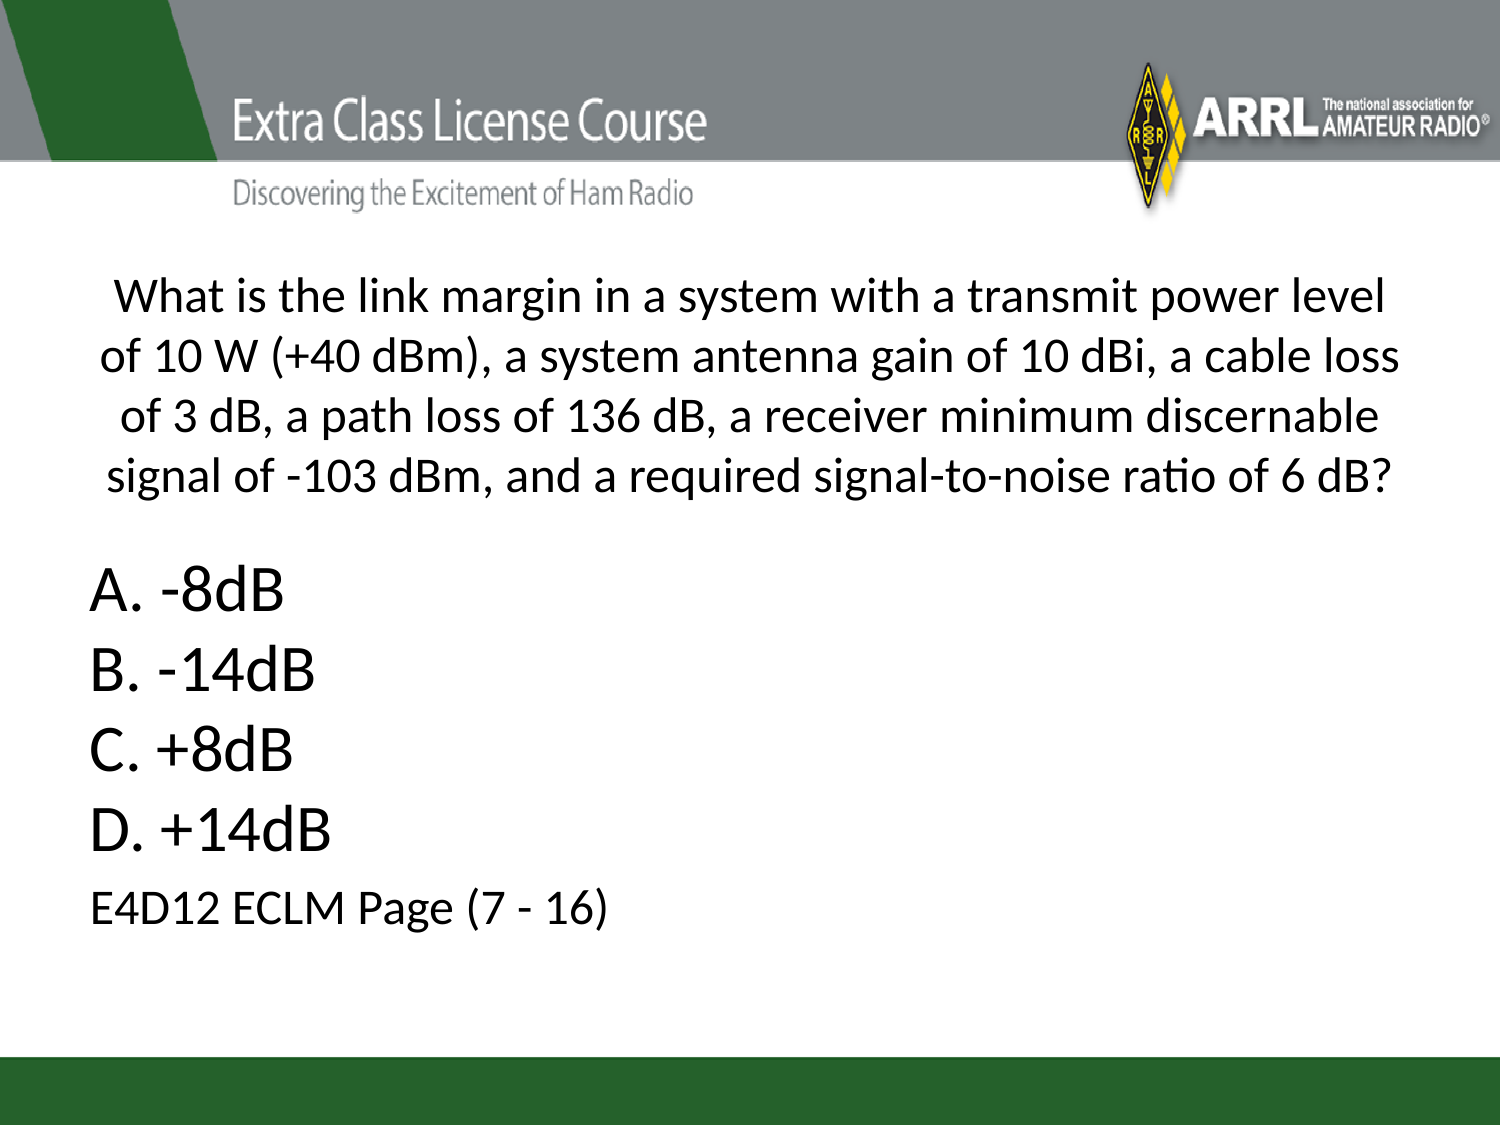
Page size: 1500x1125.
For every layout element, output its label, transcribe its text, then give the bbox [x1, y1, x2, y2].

list A. -8dB B. -14dB C. +8dB D. +14dB E4D12 ECLM Page (7 - 16) [75, 537, 1425, 1055]
picture [0, 0, 1500, 1125]
title What is the link margin in a system with a transmit power level of 10 W (+40 dBm), a system antenna gain of 10 dBi, a cable loss of 3 dB, a path loss of 136 dB, a receiver minimum discernable signal of -103 dBm, and a required signal-to-noise ratio of 6 dB? [75, 254, 1425, 435]
